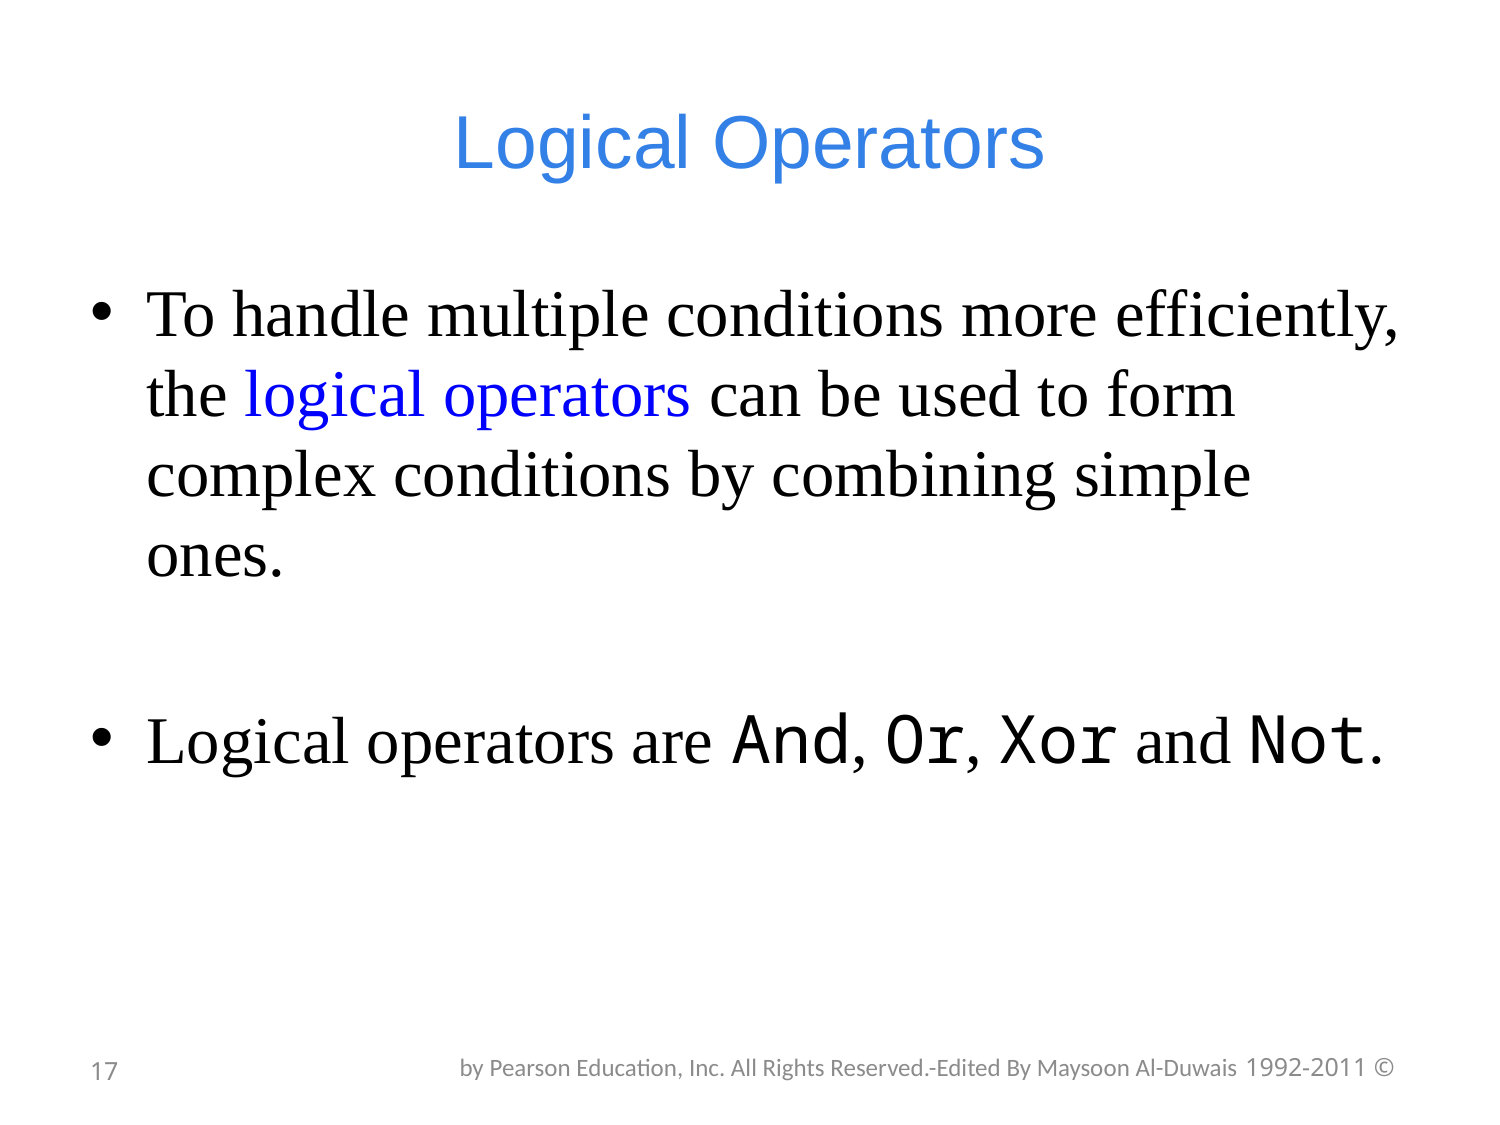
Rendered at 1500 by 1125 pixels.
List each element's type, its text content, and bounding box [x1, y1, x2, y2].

list To handle multiple conditions more efficiently, the logical operators can be used to form complex conditions by combining simple ones. Logical operators are And, Or, Xor and Not. [75, 262, 1425, 1005]
title Logical Operators [75, 45, 1425, 233]
footer © 1992-2011 by Pearson Education, Inc. All Rights Reserved.-Edited By Maysoon Al-Duwais [431, 1046, 1424, 1087]
slide_number 17 [75, 1042, 425, 1103]
